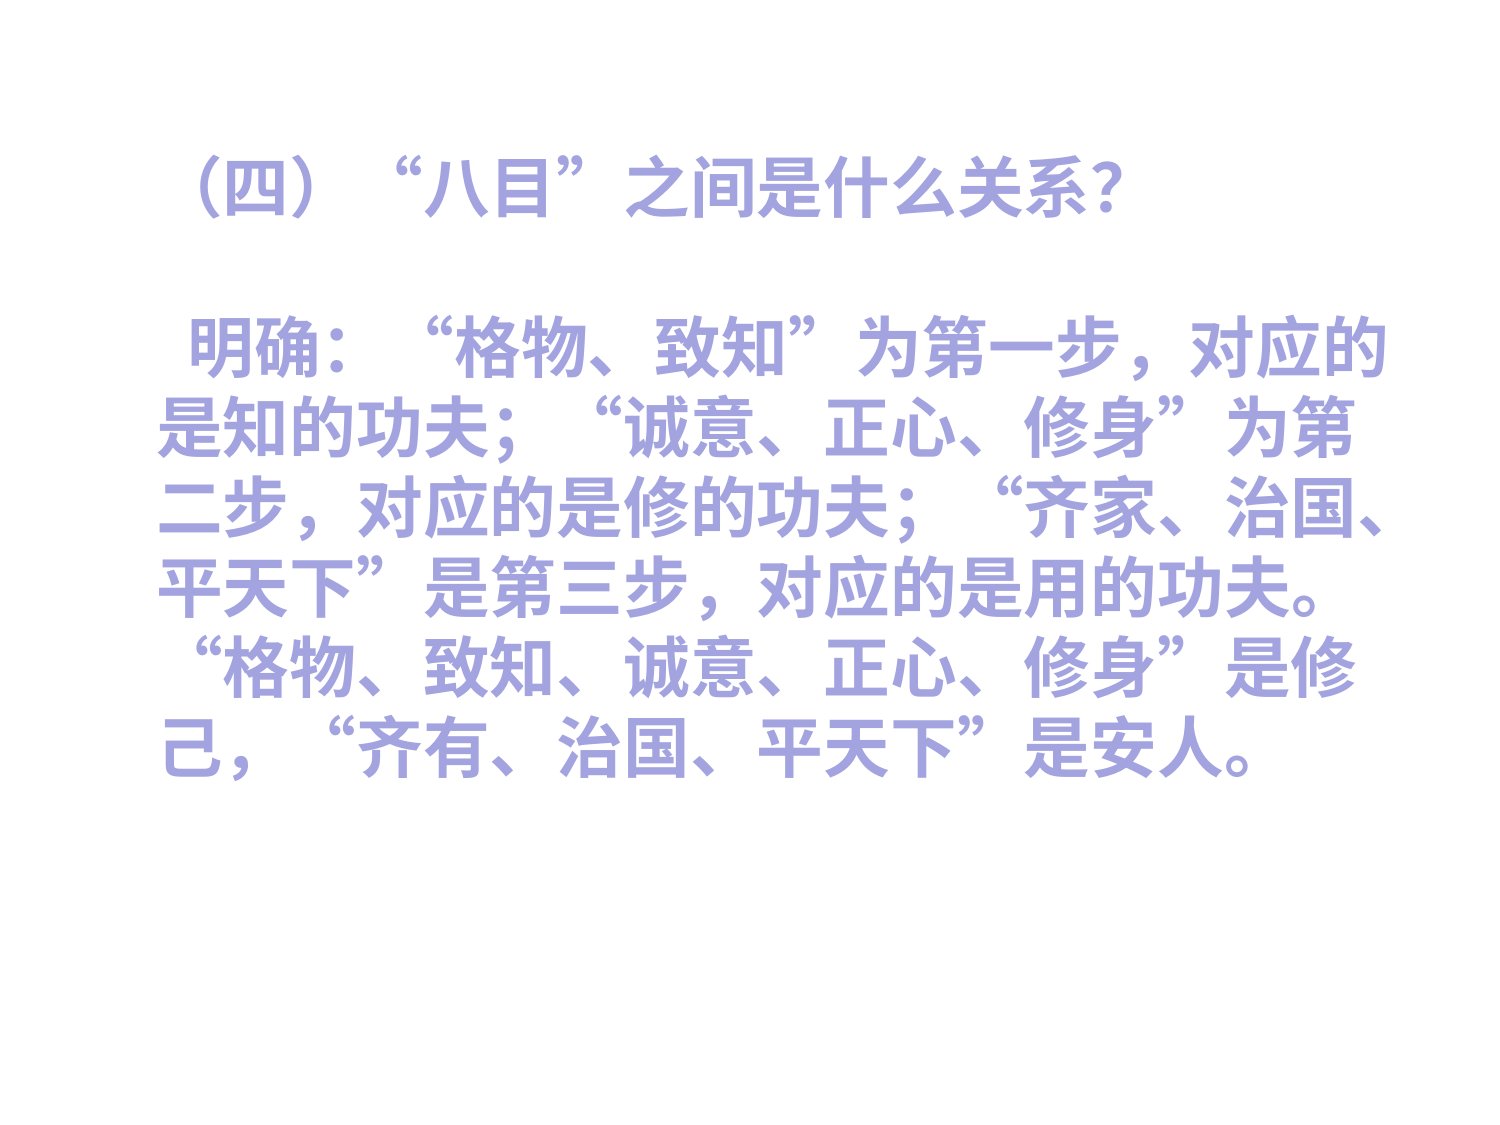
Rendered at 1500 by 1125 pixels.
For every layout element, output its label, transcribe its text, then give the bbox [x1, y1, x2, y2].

text_box （四）“八目”之间是什么关系？ 明确：“格物、致知”为第一步，对应的是知的功夫；“诚意、正心、修身”为第二步，对应的是修的功夫；“齐家、治国、平天下”是第三步，对应的是用的功夫。“格物、致知、诚意、正心、修身”是修己，“齐有、治国、平天下”是安人。 [141, 138, 1432, 793]
